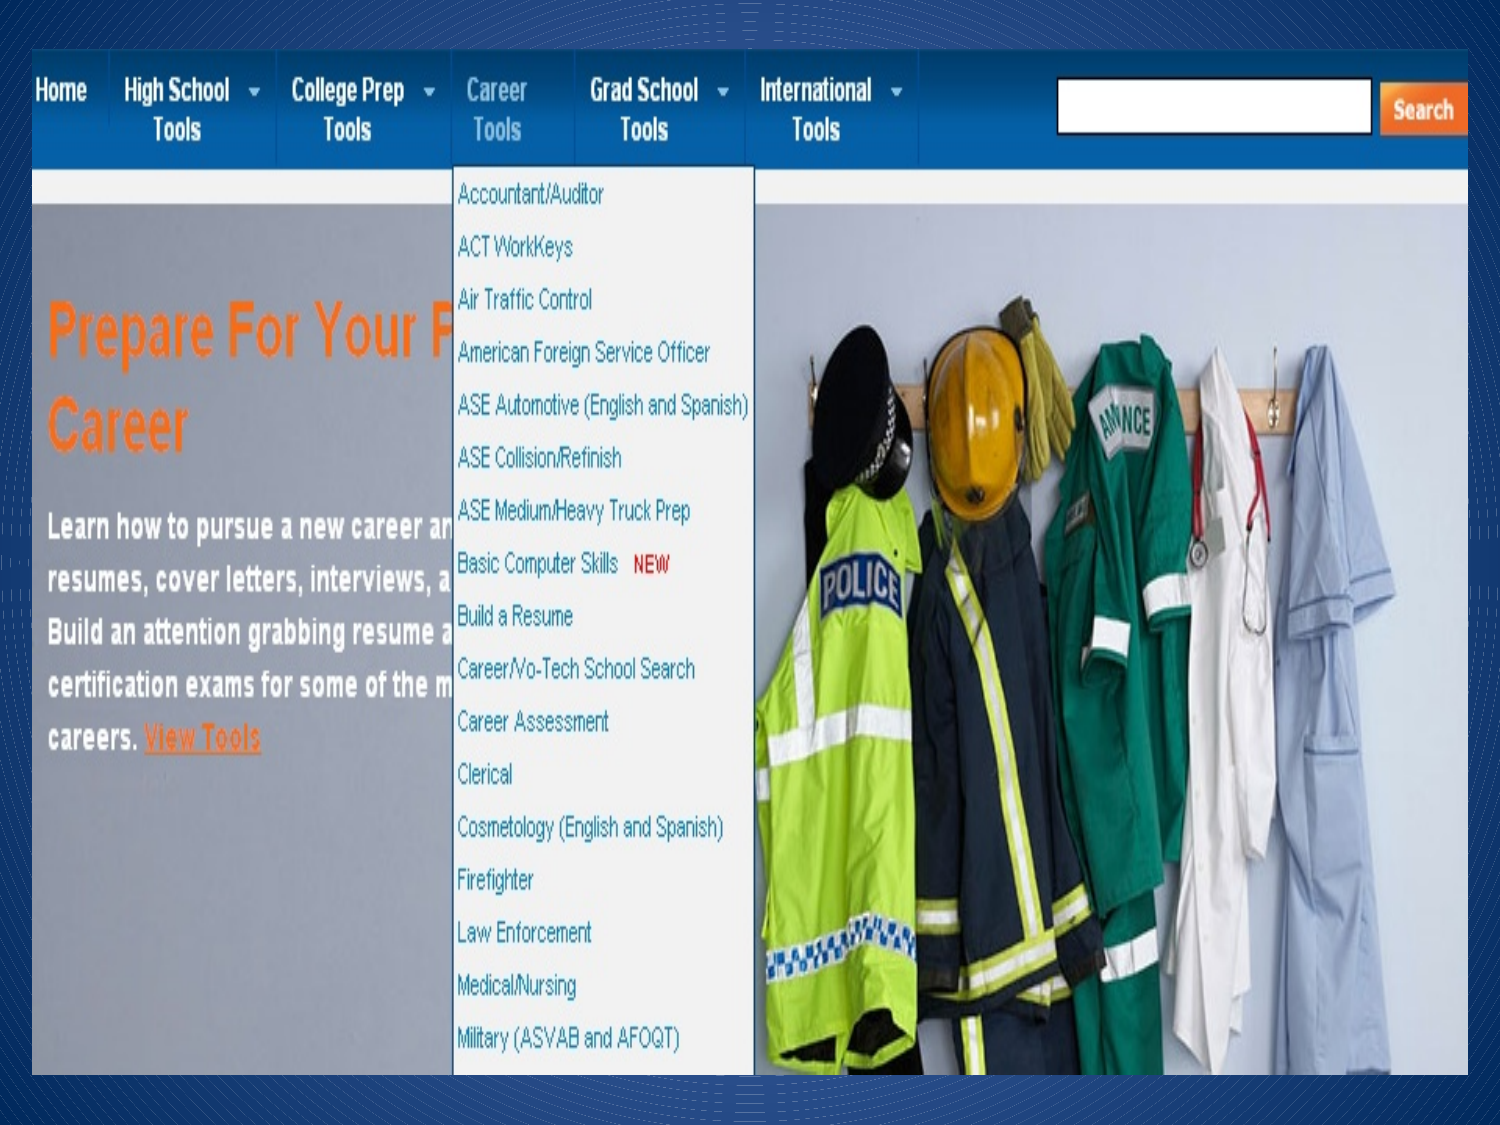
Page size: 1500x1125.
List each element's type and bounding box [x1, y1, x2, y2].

picture [31, 49, 1469, 1076]
